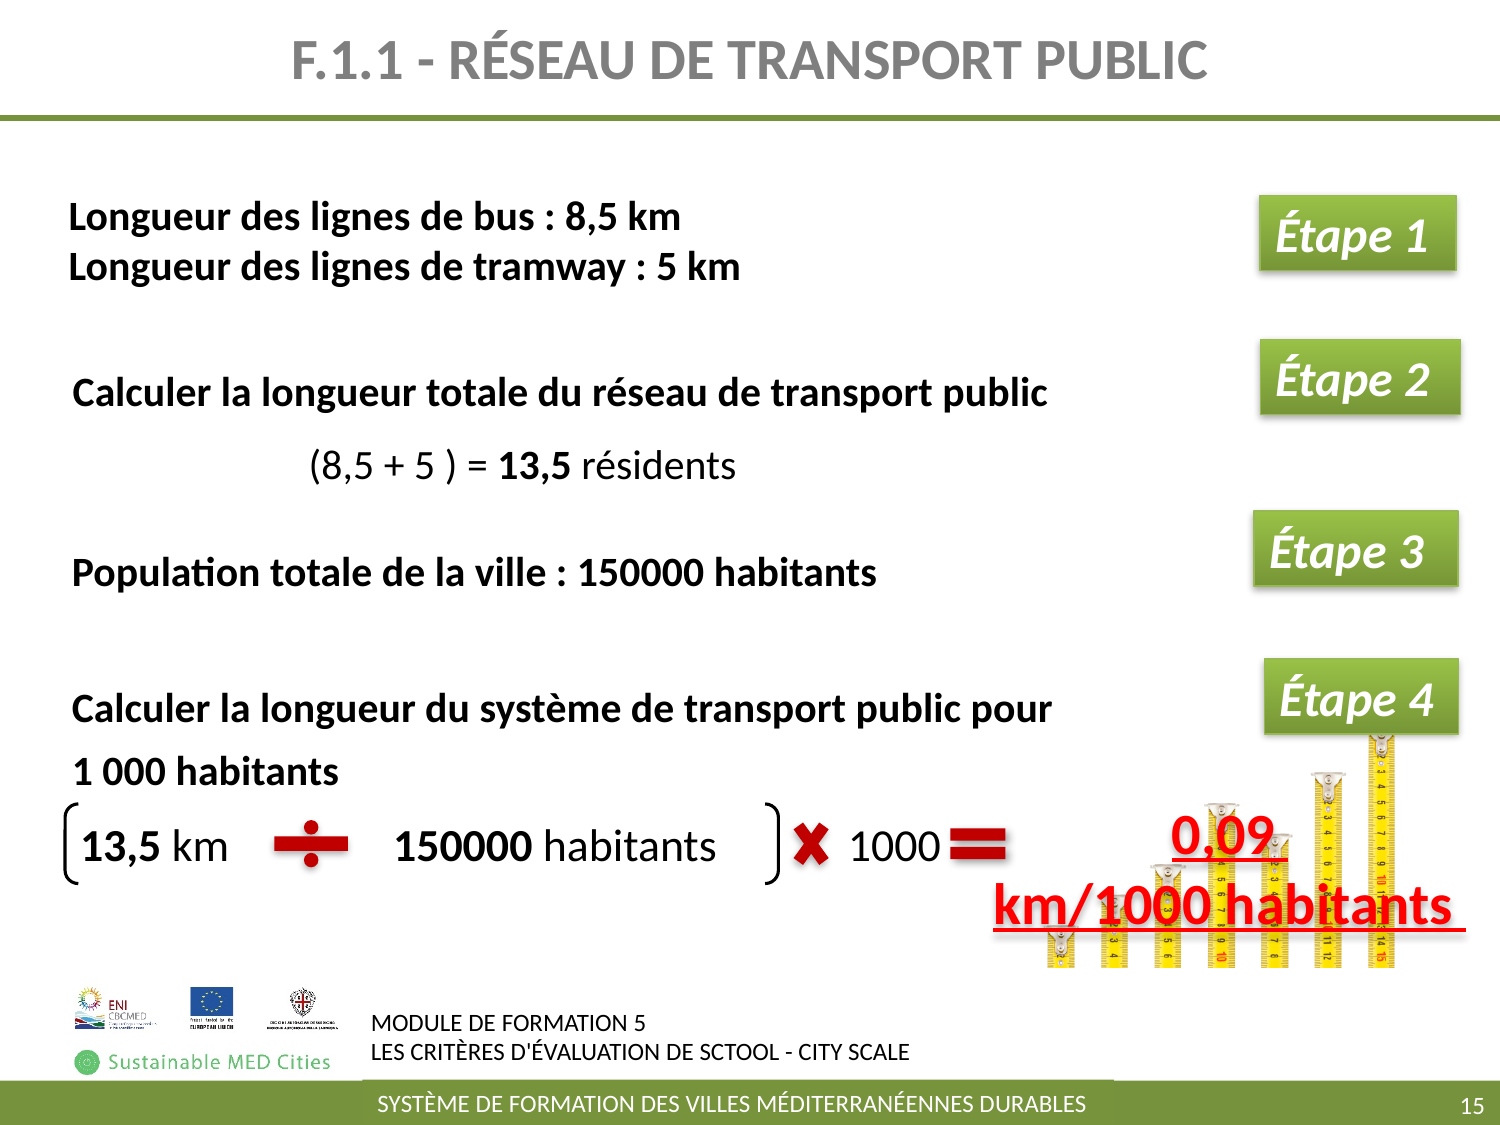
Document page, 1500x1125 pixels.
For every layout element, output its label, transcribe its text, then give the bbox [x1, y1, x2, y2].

text_box SYSTÈME DE FORMATION DES VILLES MÉDITERRANÉENNES DURABLES [362, 1079, 1114, 1125]
text_box [793, 822, 829, 865]
text_box 0,09 km/1000 habitants [1414, 788, 1500, 944]
text_box Étape 2 [1260, 339, 1461, 415]
picture [1031, 718, 1409, 969]
text_box (8,5 + 5 ) = 13,5 résidents [293, 430, 756, 496]
text_box Longueur des lignes de bus : 8,5 km Longueur des lignes de tramway : 5 km [53, 181, 1366, 347]
text_box [65, 803, 779, 884]
picture [62, 978, 356, 1080]
title F.1.1 - RÉSEAU DE TRANSPORT PUBLIC [0, 0, 1500, 115]
text_box Calculer la longueur du système de transport public pour 1 000 habitants [56, 673, 1355, 802]
text_box [274, 836, 348, 851]
text_box [950, 846, 1006, 860]
text_box Calculer la longueur totale du réseau de transport public [57, 357, 1328, 473]
text_box Étape 3 [1254, 511, 1459, 587]
text_box 1000 [832, 808, 957, 879]
text_box [303, 852, 319, 868]
text_box Étape 1 [1366, 195, 1457, 271]
text_box [303, 820, 319, 835]
text_box Population totale de la ville : 150000 habitants [56, 537, 1327, 653]
slide_number ‹#› [1399, 1074, 1500, 1125]
text_box Étape 4 [1264, 658, 1459, 734]
text_box 0,09 km/1000 habitants [940, 788, 1026, 944]
text_box [950, 828, 1006, 841]
